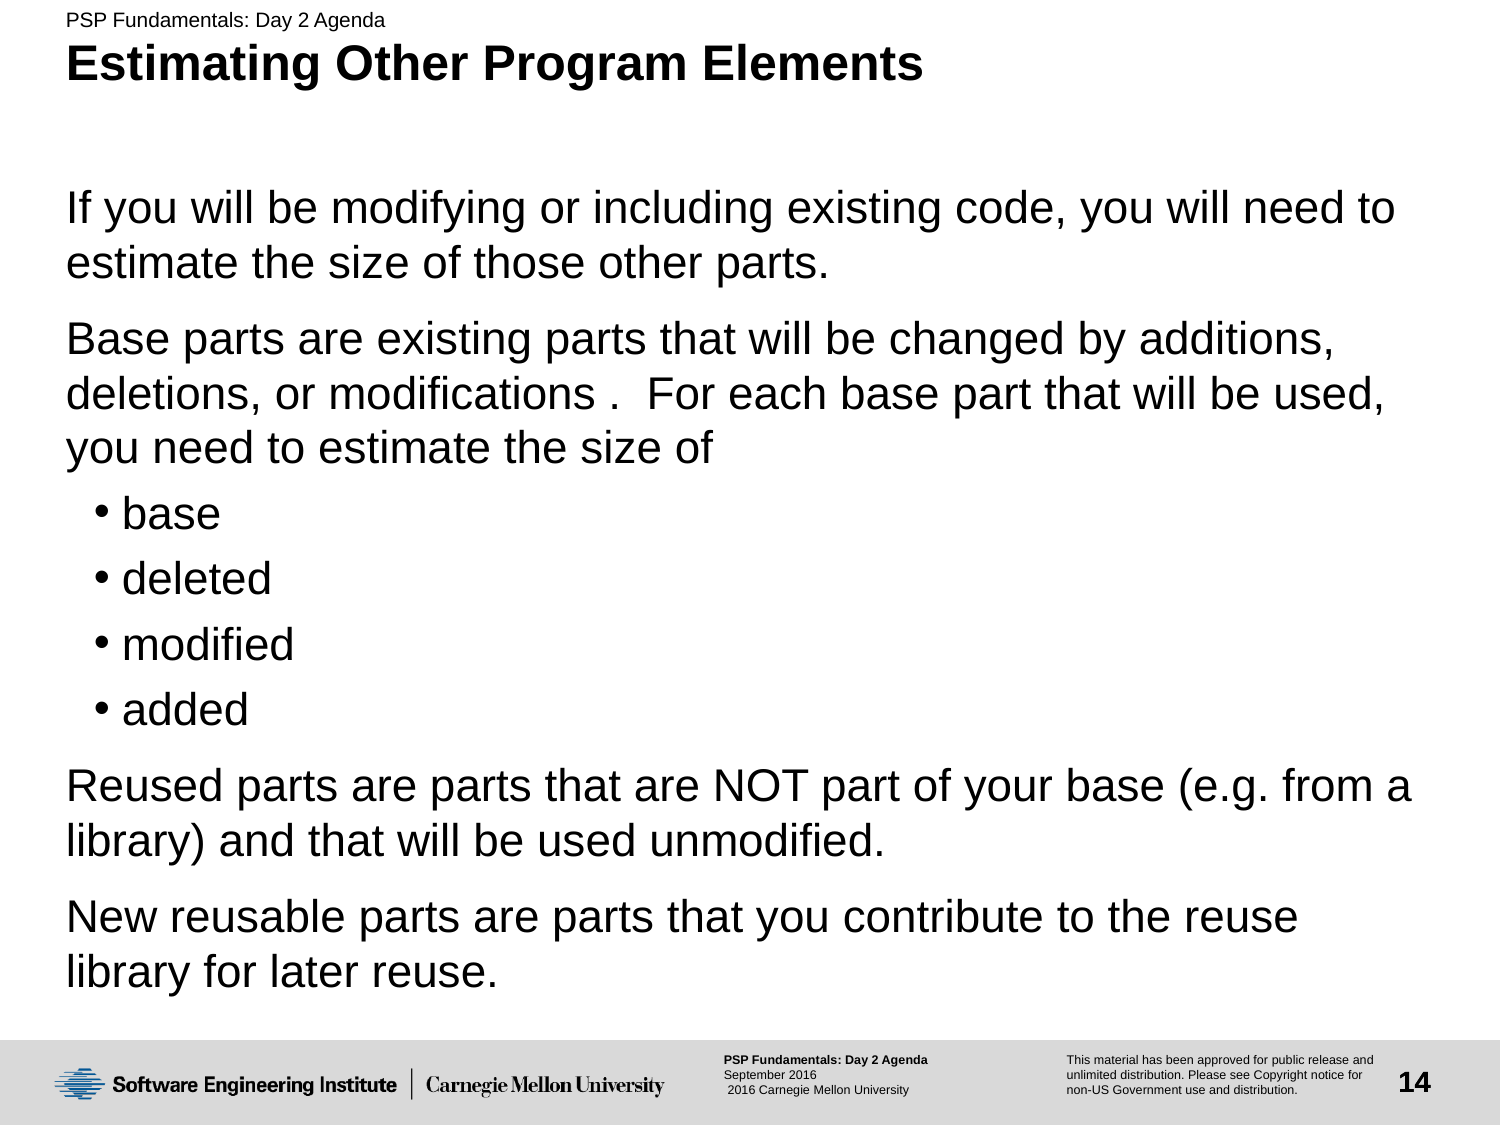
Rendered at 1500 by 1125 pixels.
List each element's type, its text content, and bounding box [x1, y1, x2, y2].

title Estimating Other Program Elements [65, 37, 1430, 148]
picture [46, 1061, 673, 1104]
list If you will be modifying or including existing code, you will need to estimate the size of those other parts. Base parts are existing parts that will be changed by additions, deletions, or modifications . For each base part that will be used, you need to estimate the size of base deleted modified added Reused parts are parts that are NOT part of your base (e.g. from a library) and that will be used unmodified. New reusable parts are parts that you contribute to the reuse library for later reuse. [65, 177, 1431, 1000]
